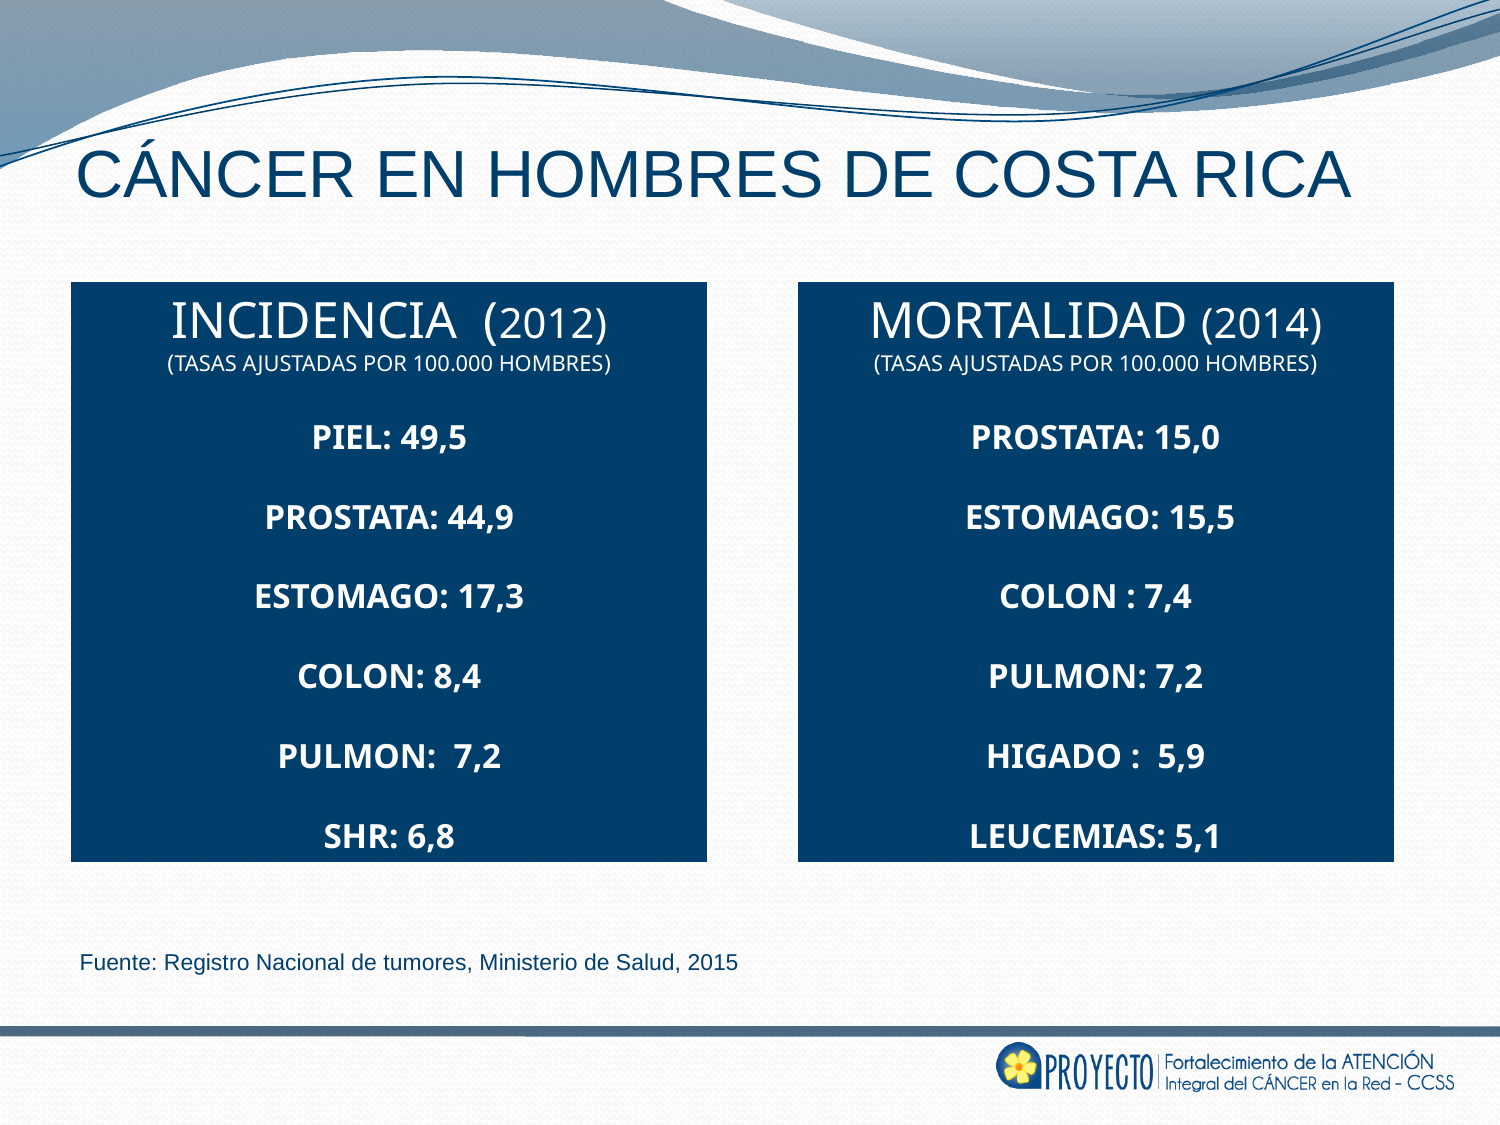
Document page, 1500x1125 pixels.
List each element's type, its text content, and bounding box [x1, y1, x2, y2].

picture [996, 1042, 1454, 1092]
title CÁNCER EN HOMBRES DE COSTA RICA [75, 115, 1425, 211]
text_box MORTALIDAD (2014) (TASAS AJUSTADAS POR 100.000 HOMBRES) PROSTATA: 15,0 ESTOMAGO: 15,5 COLON : 7,4 PULMON: 7,2 HIGADO : 5,9 LEUCEMIAS: 5,1 [796, 281, 1395, 863]
text_box Fuente: Registro Nacional de tumores, Ministerio de Salud, 2015 [64, 940, 1038, 983]
text_box INCIDENCIA (2012) (TASAS AJUSTADAS POR 100.000 HOMBRES) PIEL: 49,5 PROSTATA: 44,9 ESTOMAGO: 17,3 COLON: 8,4 PULMON: 7,2 SHR: 6,8 [70, 281, 709, 863]
